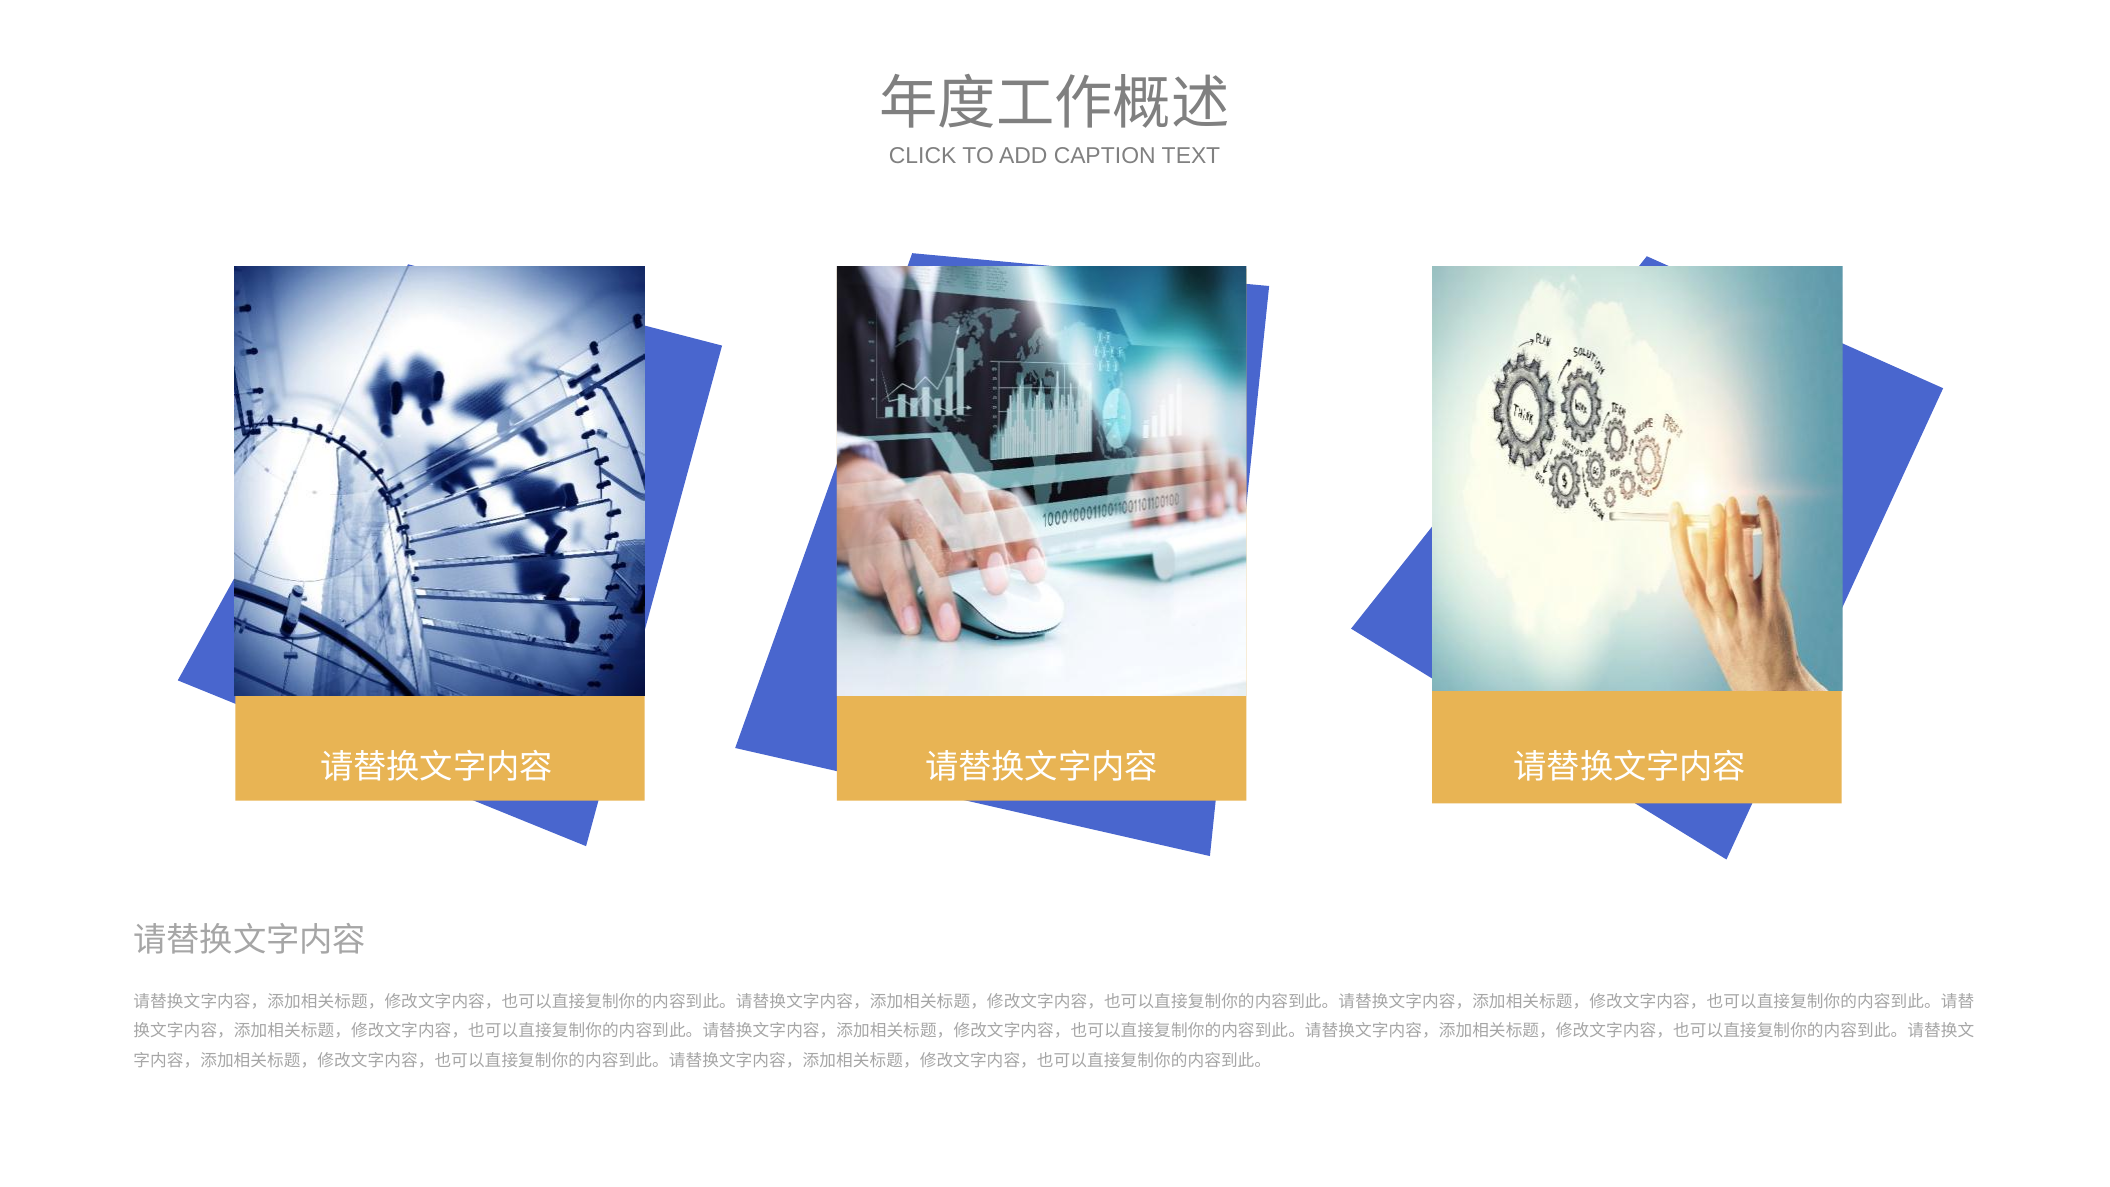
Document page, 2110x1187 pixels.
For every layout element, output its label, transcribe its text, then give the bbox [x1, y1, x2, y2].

text_box [1636, 804, 1752, 860]
text_box [735, 466, 836, 771]
text_box 请替换文字内容 [1513, 725, 1747, 786]
text_box [1639, 256, 1667, 265]
text_box 年度工作概述 [865, 65, 1245, 136]
text_box [968, 801, 1216, 857]
text_box [177, 580, 235, 704]
text_box [1247, 283, 1270, 500]
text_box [133, 918, 1977, 1072]
text_box [233, 265, 646, 697]
text_box CLICK TO ADD CAPTION TEXT [865, 140, 1245, 168]
text_box [836, 265, 1247, 697]
text_box 请替换文字内容 [320, 725, 554, 786]
text_box [1432, 692, 1842, 804]
text_box 请替换文字内容 [925, 725, 1159, 786]
text_box [235, 697, 645, 801]
text_box [474, 801, 599, 847]
text_box [1351, 527, 1431, 678]
text_box [1844, 344, 1944, 604]
text_box [907, 253, 1041, 265]
text_box [836, 697, 1247, 801]
text_box [646, 325, 723, 626]
text_box [1431, 265, 1844, 692]
